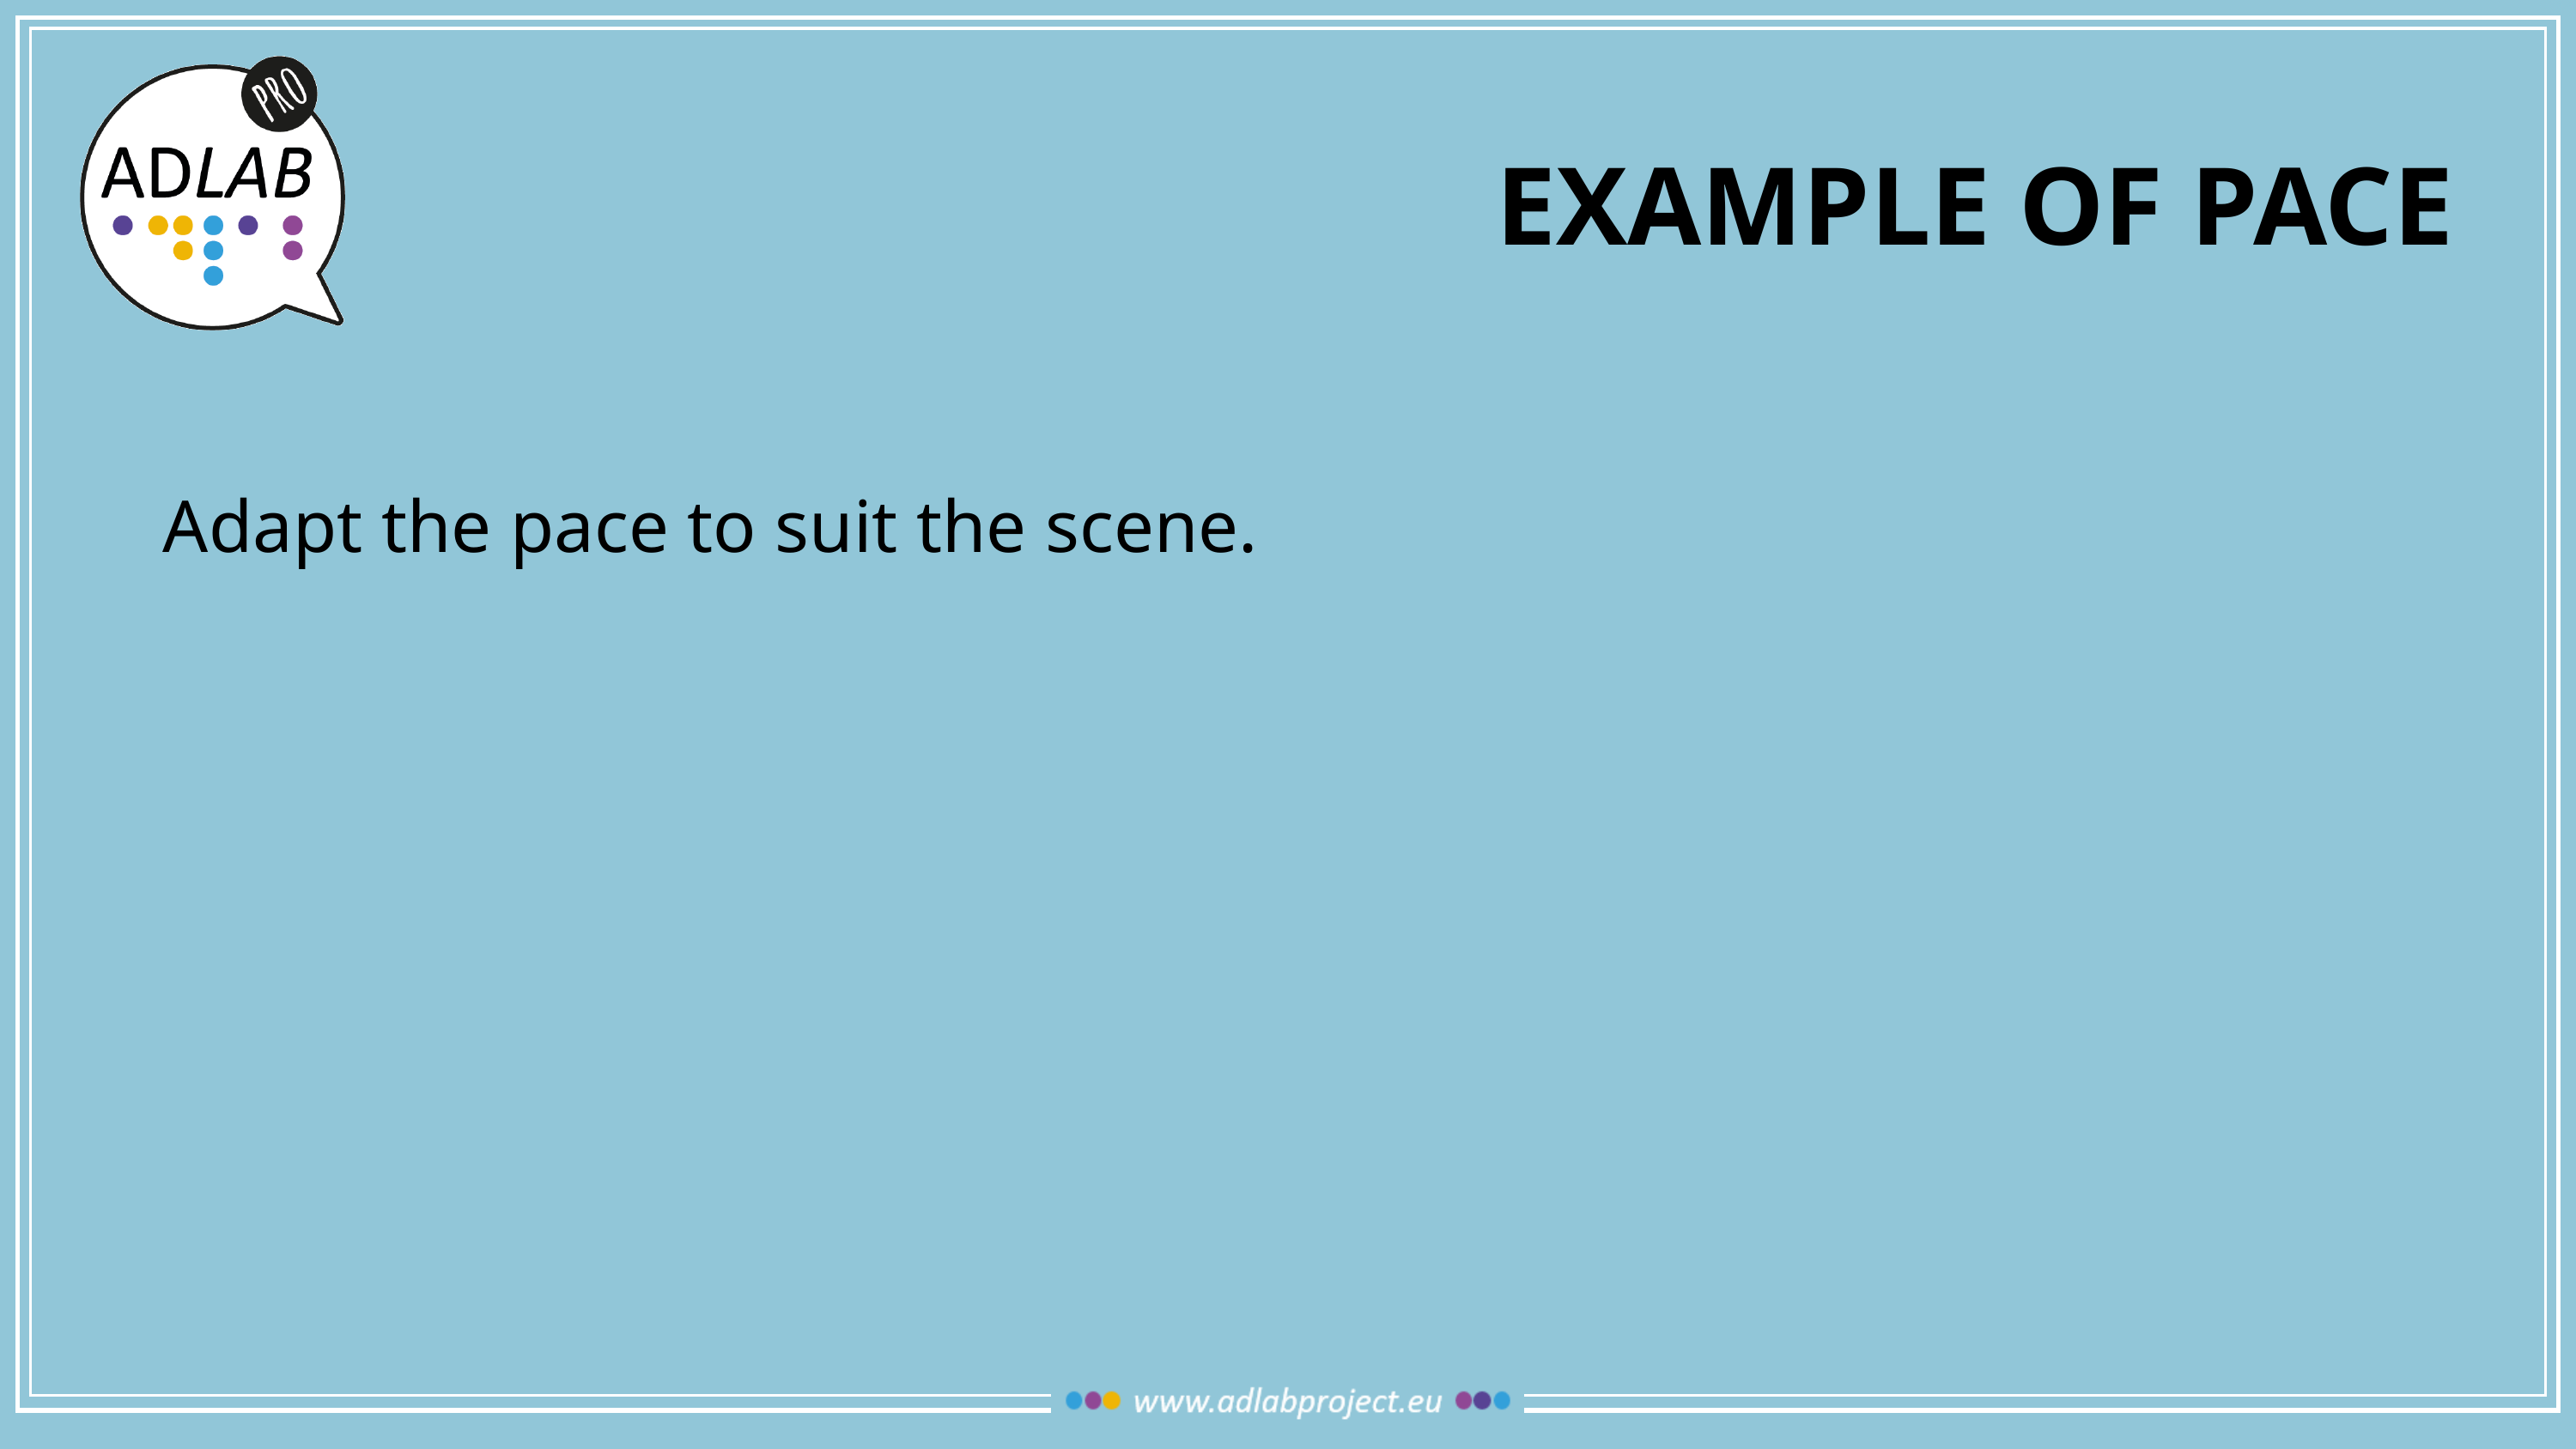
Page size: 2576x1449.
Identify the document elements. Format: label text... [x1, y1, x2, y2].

picture [72, 49, 353, 330]
list Adapt the pace to suit the scene. [150, 431, 2467, 1035]
title EXAMPLE OF PACE [384, 70, 2467, 351]
picture [1051, 1378, 1524, 1429]
